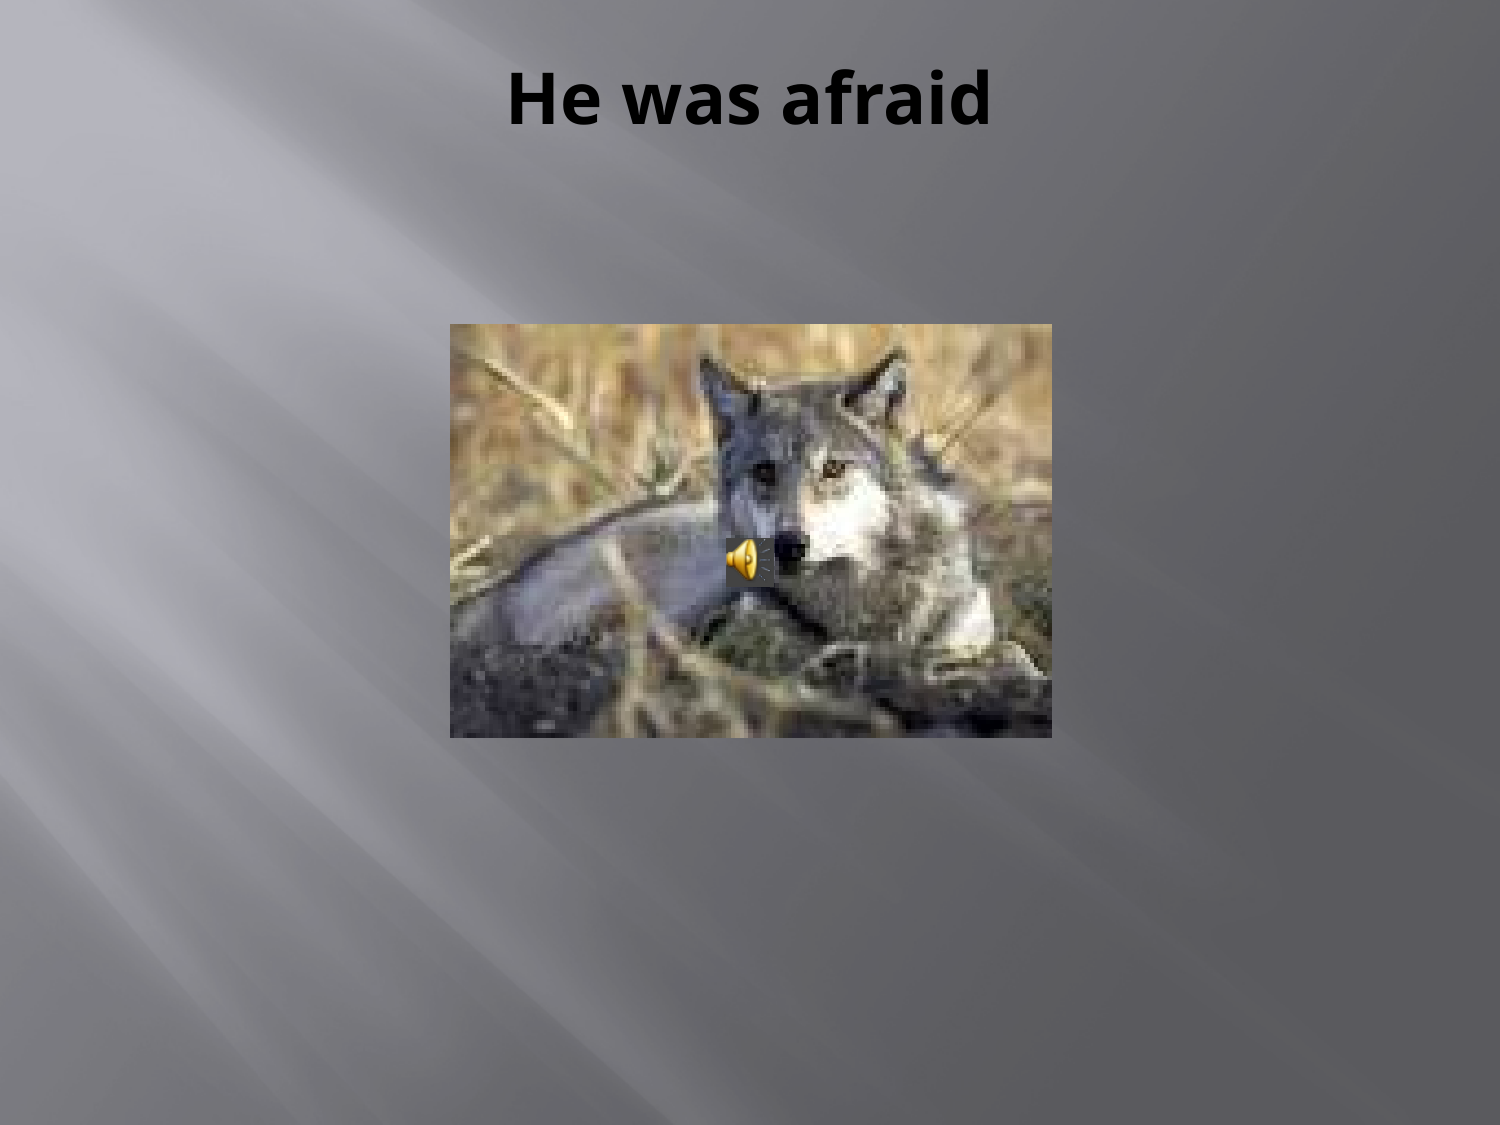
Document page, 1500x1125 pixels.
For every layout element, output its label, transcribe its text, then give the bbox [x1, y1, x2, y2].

title He was afraid [75, 45, 1425, 233]
picture [449, 324, 1052, 738]
